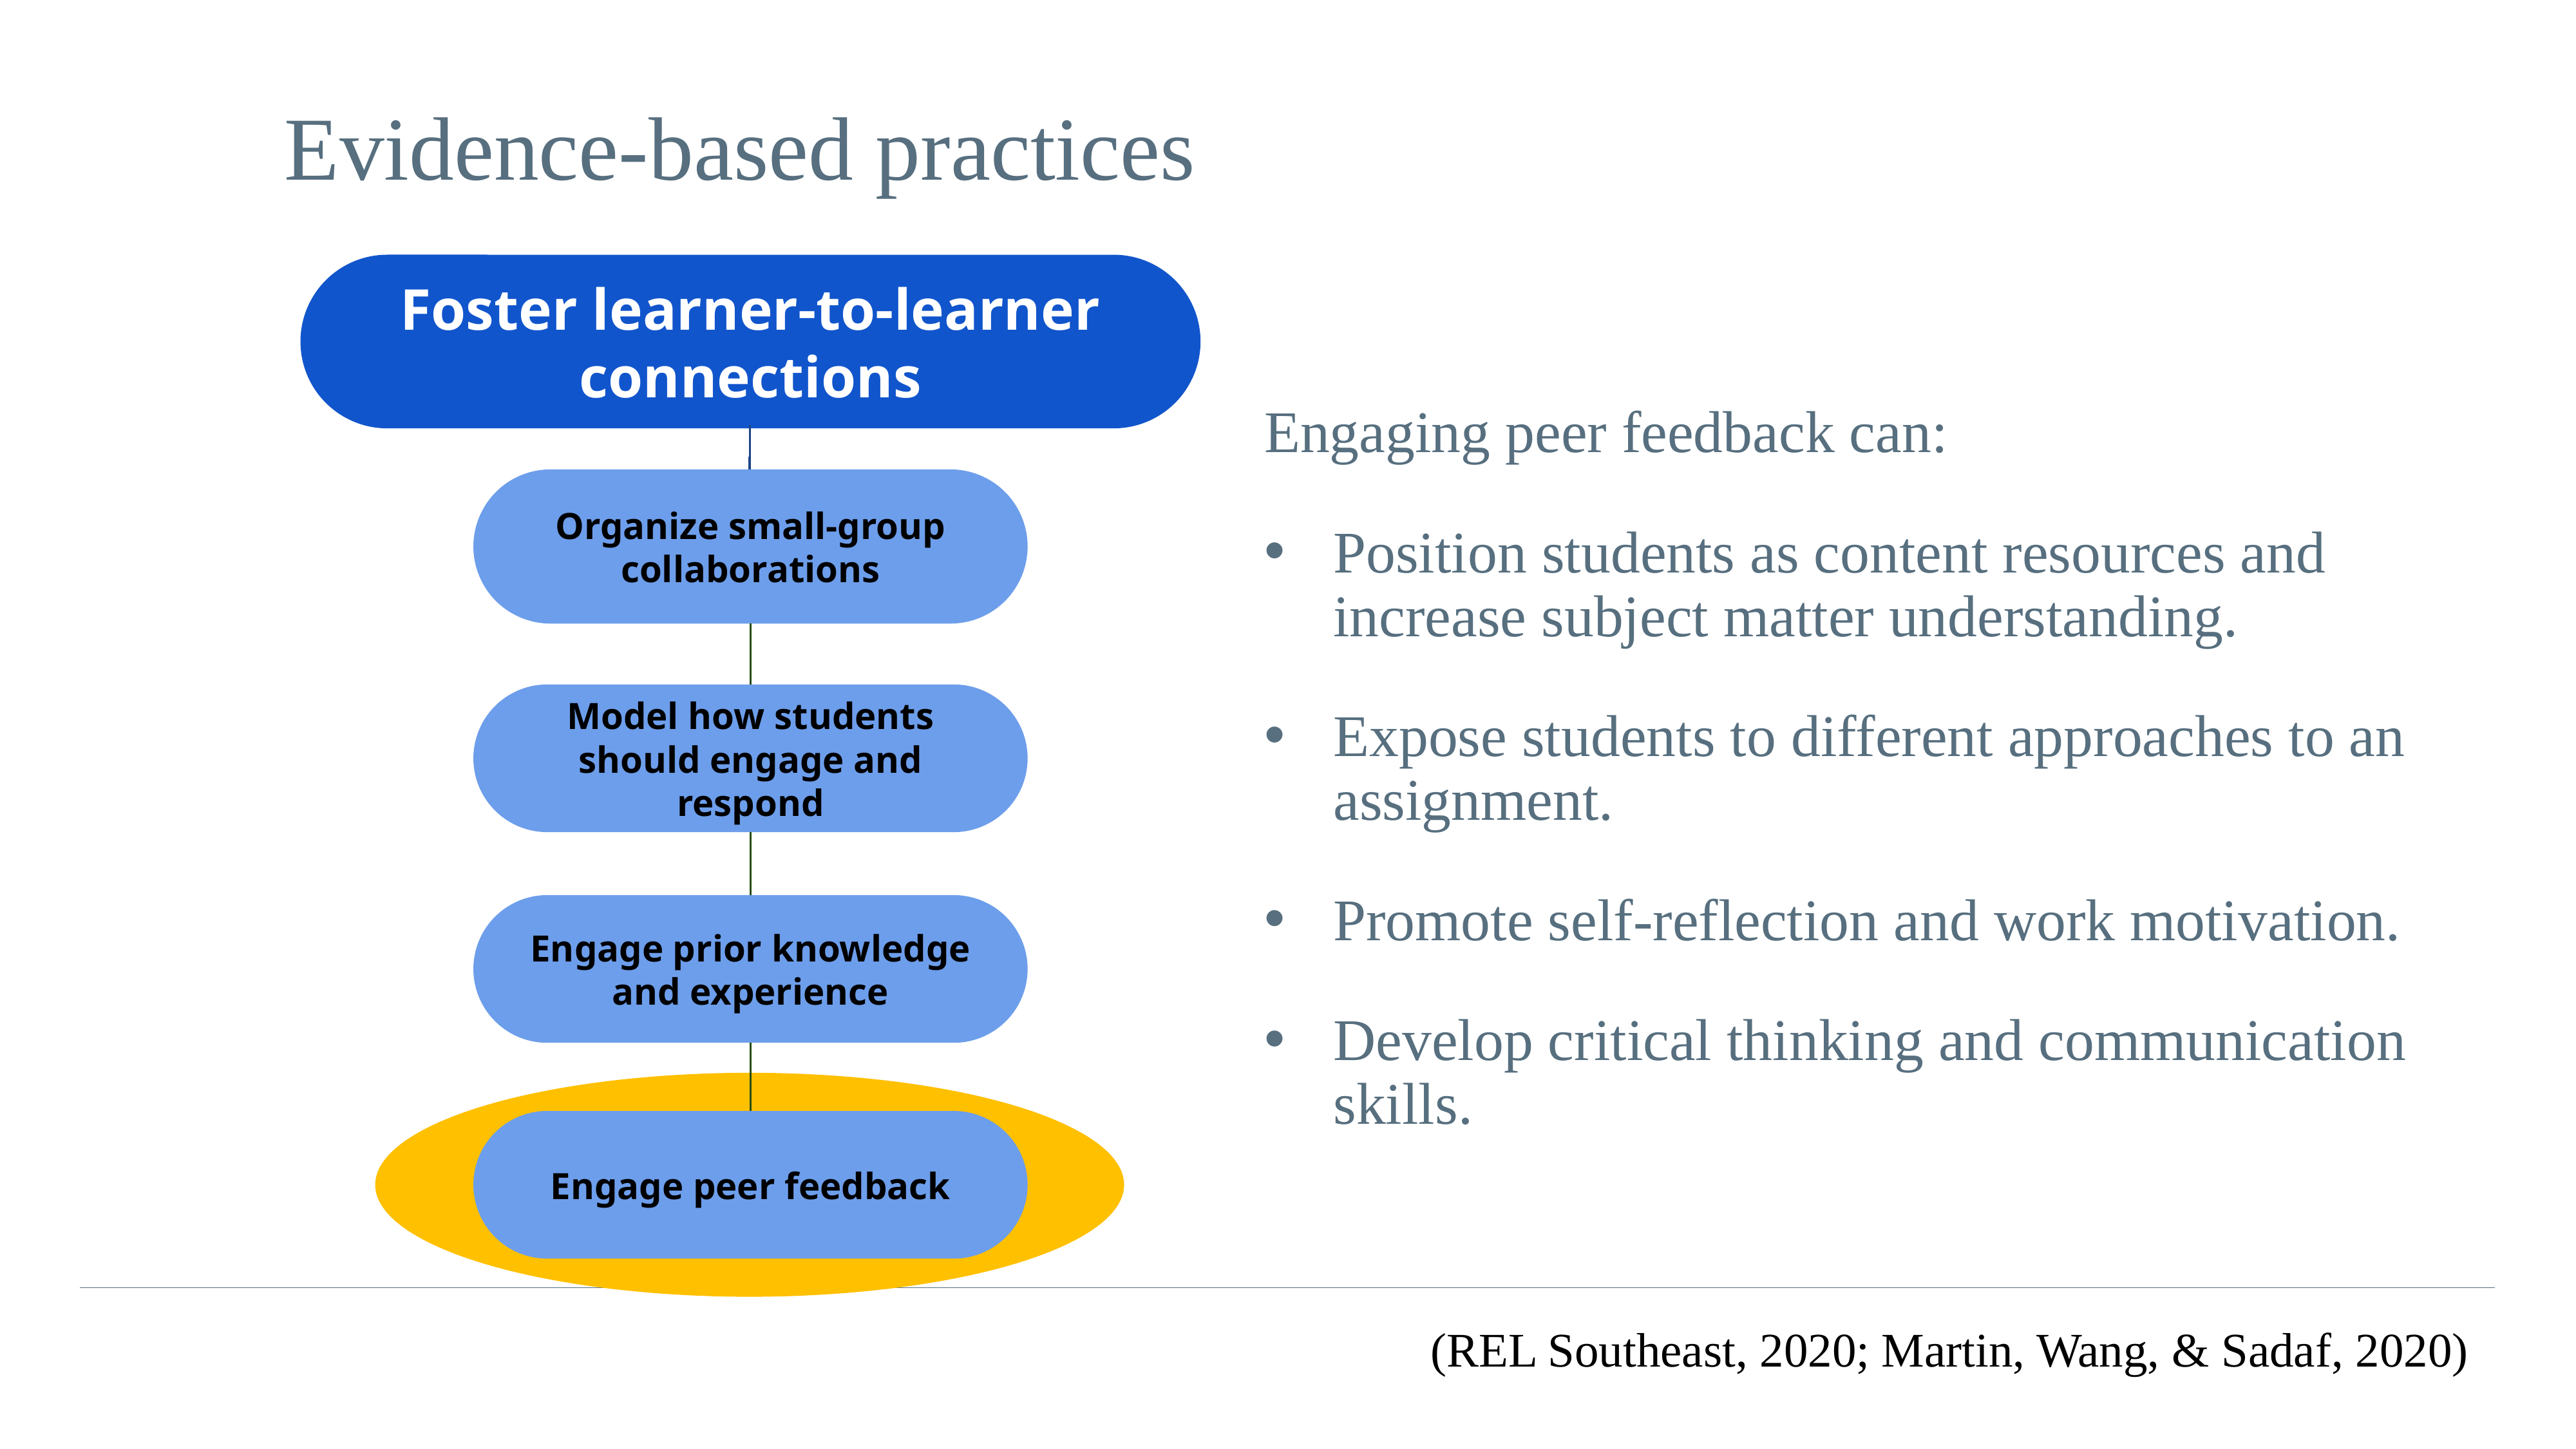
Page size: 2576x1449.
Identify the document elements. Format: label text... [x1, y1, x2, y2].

text_box Engage peer feedback [473, 1111, 1028, 1259]
text_box Organize small-group collaborations [473, 469, 1028, 624]
text_box [375, 1072, 1124, 1297]
title Evidence-based practices-9 [118, 85, 1437, 214]
text_box Model how students should engage and respond [473, 684, 1028, 833]
text_box Engage prior knowledge and experience [473, 895, 1028, 1043]
list Engaging peer feedback can: Position students as content resources and increase subject matter understanding. Expose students to different approaches to an assignment. Promote self-reflection and work motivation. Develop critical thinking and communication skills. [1255, 397, 2456, 1201]
text_box (REL Southeast, 2020; Martin, Wang, & Sadaf, 2020) [300, 1309, 2503, 1387]
text_box Foster learner-to-learner connections [300, 254, 1201, 429]
